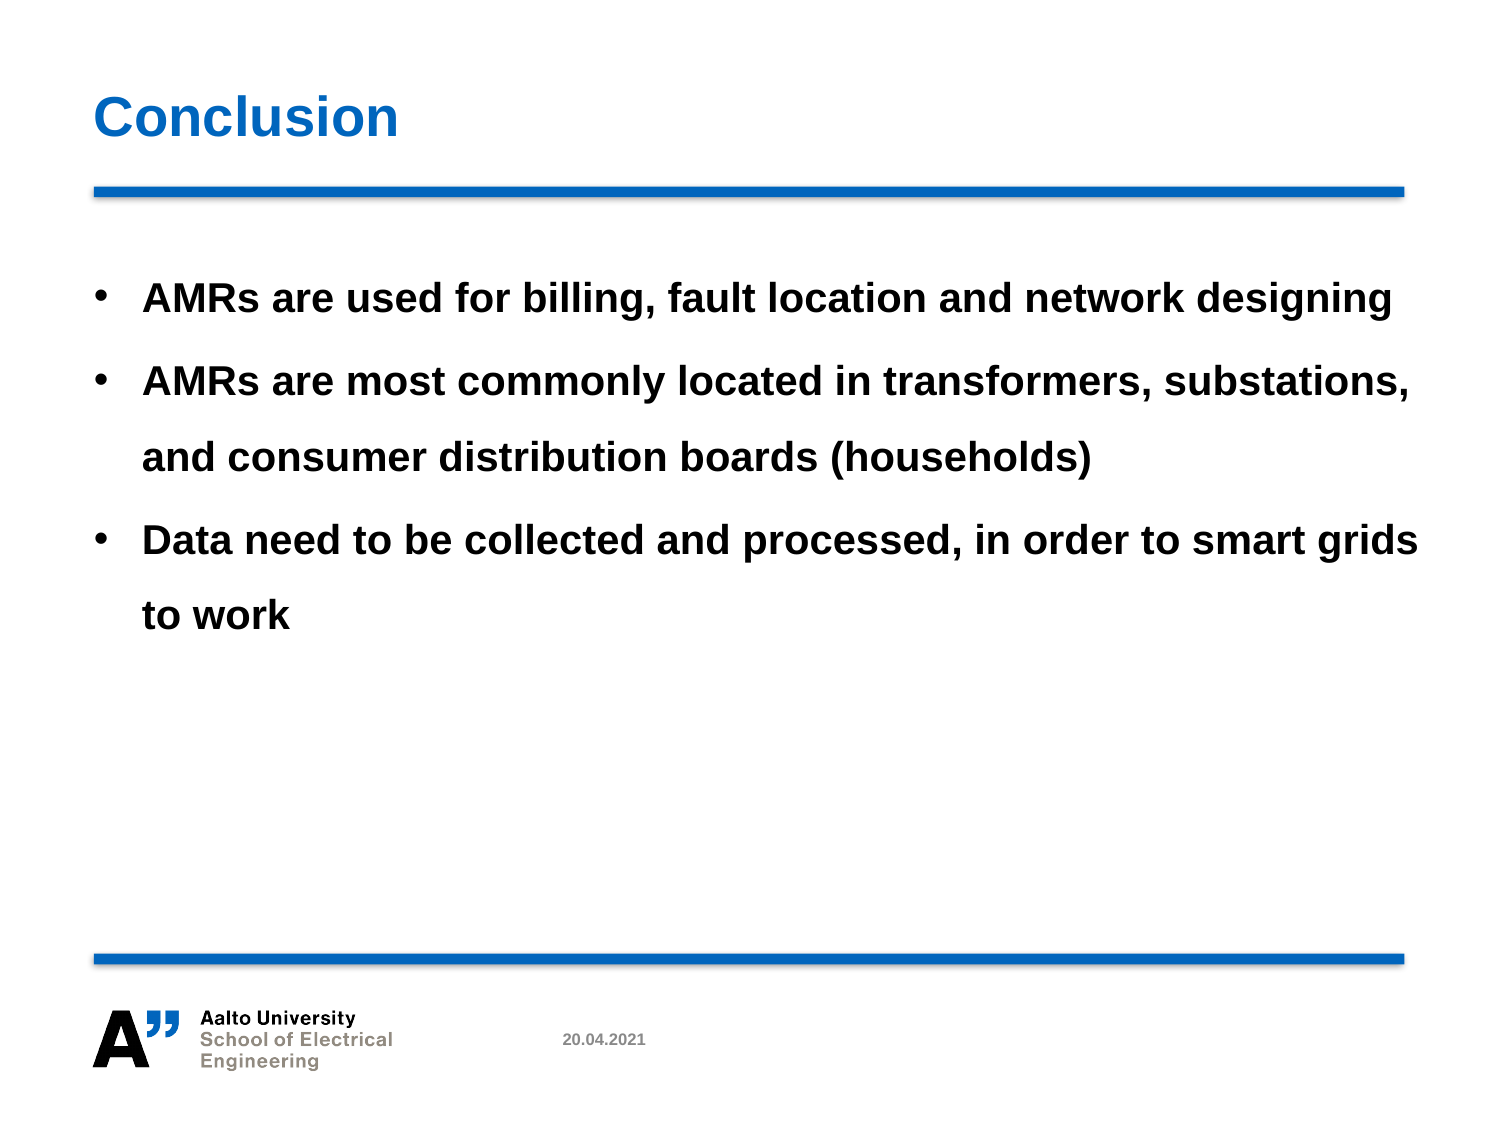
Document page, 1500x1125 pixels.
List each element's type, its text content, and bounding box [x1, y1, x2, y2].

list AMRs are used for billing, fault location and network designing AMRs are most commonly located in transformers, substations, and consumer distribution boards (households) Data need to be collected and processed, in order to smart grids to work [93, 245, 1429, 925]
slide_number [562, 1029, 816, 1050]
picture [35, 953, 449, 1125]
title Conclusion [93, 80, 1369, 228]
